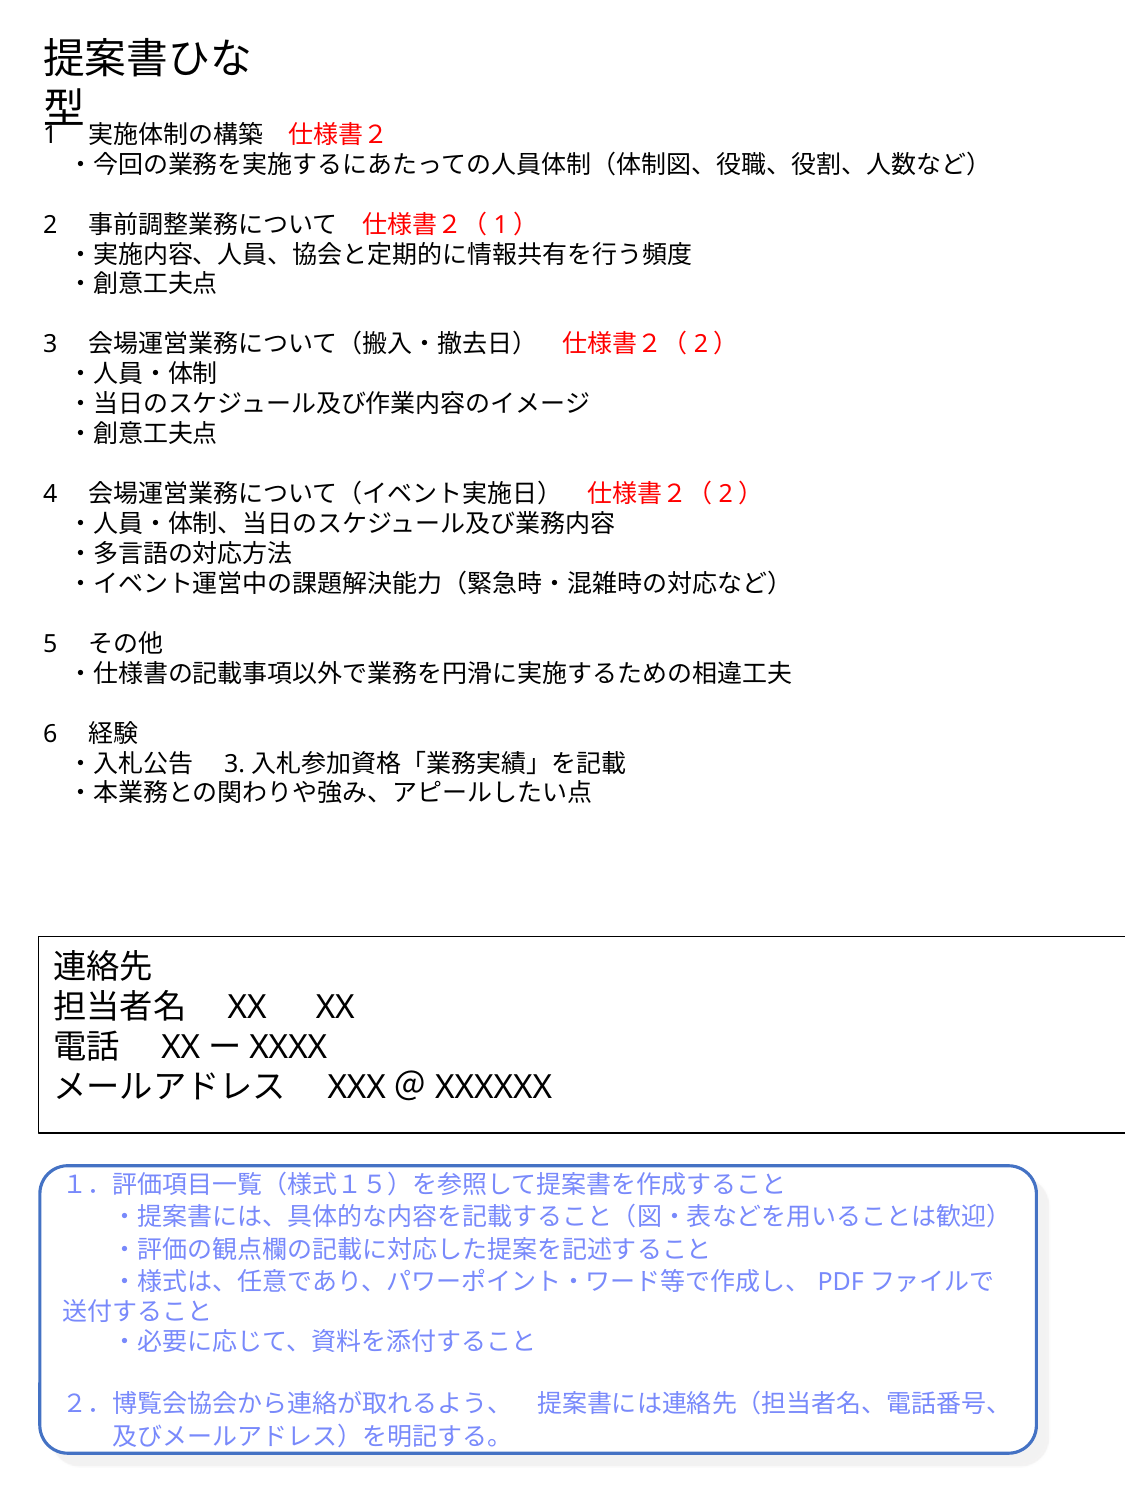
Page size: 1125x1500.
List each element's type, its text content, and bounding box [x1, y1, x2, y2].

text_box １．評価項目一覧（様式１５）を参照して提案書を作成すること ・提案書には、具体的な内容を記載すること（図・表などを用いることは歓迎） ・評価の観点欄の記載に対応した提案を記述すること ・様式は、任意であり、パワーポイント・ワード等で作成し、PDFファイルで送付すること ・必要に応じて、資料を添付すること ２．博覧会協会から連絡が取れるよう、 提案書には連絡先（担当者名、電話番号、 及びメールアドレス）を明記する。 [39, 1165, 1037, 1454]
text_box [38, 936, 1125, 1134]
text_box 提案書ひな型 [28, 23, 298, 139]
text_box 1 実施体制の構築 仕様書２ ・今回の業務を実施するにあたっての人員体制（体制図、役職、役割、人数など） 2 事前調整業務について 仕様書２（1） ・実施内容、人員、協会と定期的に情報共有を行う頻度 ・創意工夫点 3 会場運営業務について（搬入・撤去日） 仕様書２（2） ・人員・体制 ・当日のスケジュール及び作業内容のイメージ ・創意工夫点 4 会場運営業務について（イベント実施日） 仕様書２（2） ・人員・体制、当日のスケジュール及び業務内容 ・多言語の対応方法 ・イベント運営中の課題解決能力（緊急時・混雑時の対応など） 5 その他 ・仕様書の記載事項以外で業務を円滑に実施するための相違工夫 6 経験 ・入札公告 3.入札参加資格「業務実績」を記載 ・本業務との関わりや強み、アピールしたい点 [28, 110, 1087, 815]
